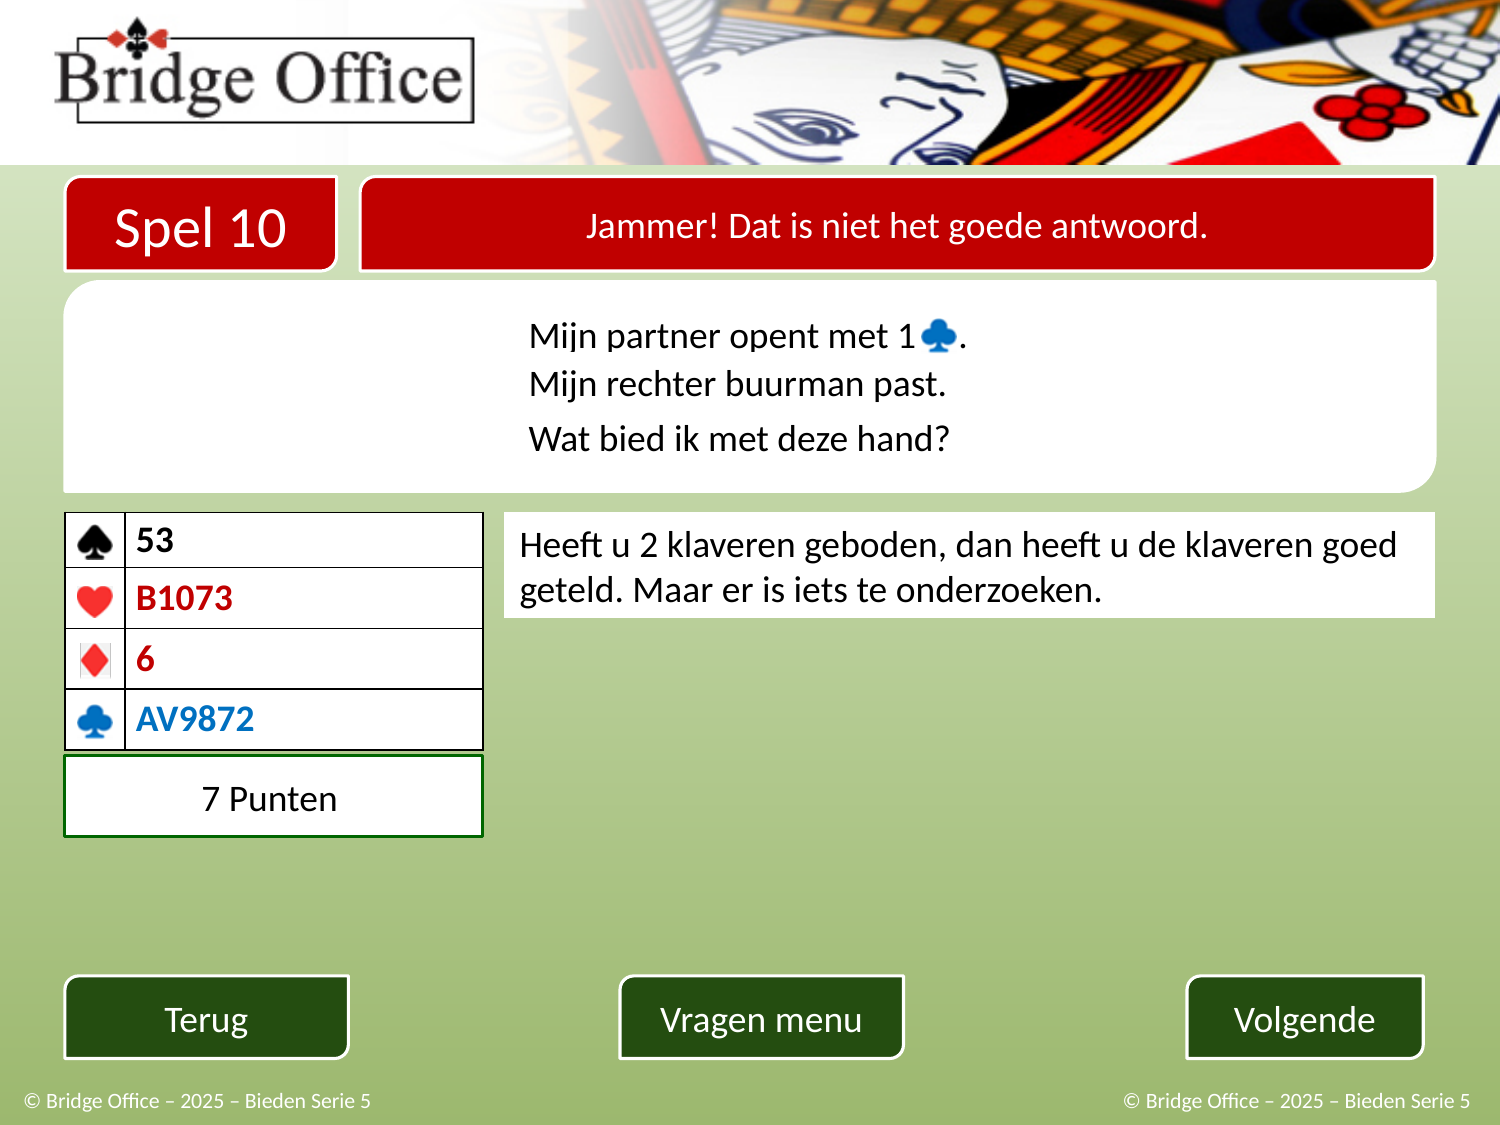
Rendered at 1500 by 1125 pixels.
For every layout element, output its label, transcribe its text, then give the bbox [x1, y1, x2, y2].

text_box Spel 10 [63, 179, 339, 273]
text_box Vragen menu [618, 974, 906, 1061]
picture [77, 585, 114, 618]
table_cell 6 [126, 629, 482, 688]
table_header 53 [126, 513, 482, 567]
text_box [63, 280, 1437, 493]
text_box © Bridge Office – 2025 – Bieden Serie 5 [1107, 1079, 1500, 1121]
text_box Terug [63, 974, 350, 1061]
text_box Volgende [1185, 974, 1425, 1061]
table_cell [66, 568, 124, 628]
text_box Mijn rechter buurman past. [513, 352, 987, 406]
picture [920, 318, 957, 354]
table_header [66, 513, 124, 567]
picture [77, 703, 114, 740]
table_cell B1073 [126, 568, 482, 628]
text_box Wat bied ik met deze hand? [513, 406, 987, 467]
picture [0, 0, 1500, 166]
table_cell [66, 690, 124, 749]
text_box Jammer! Dat is niet het goede antwoord. [358, 179, 1437, 273]
table_cell AV9872 [126, 690, 482, 749]
picture [77, 643, 114, 679]
text_box Mijn partner opent met 1 . [513, 303, 1022, 364]
text_box © Bridge Office – 2025 – Bieden Serie 5 [8, 1079, 393, 1121]
text_box Heeft u 2 klaveren geboden, dan heeft u de klaveren goed geteld. Maar er is iets te onderzoeken. [504, 512, 1435, 618]
picture [77, 524, 114, 561]
text_box 7 Punten [63, 754, 484, 838]
table_cell [66, 629, 124, 688]
